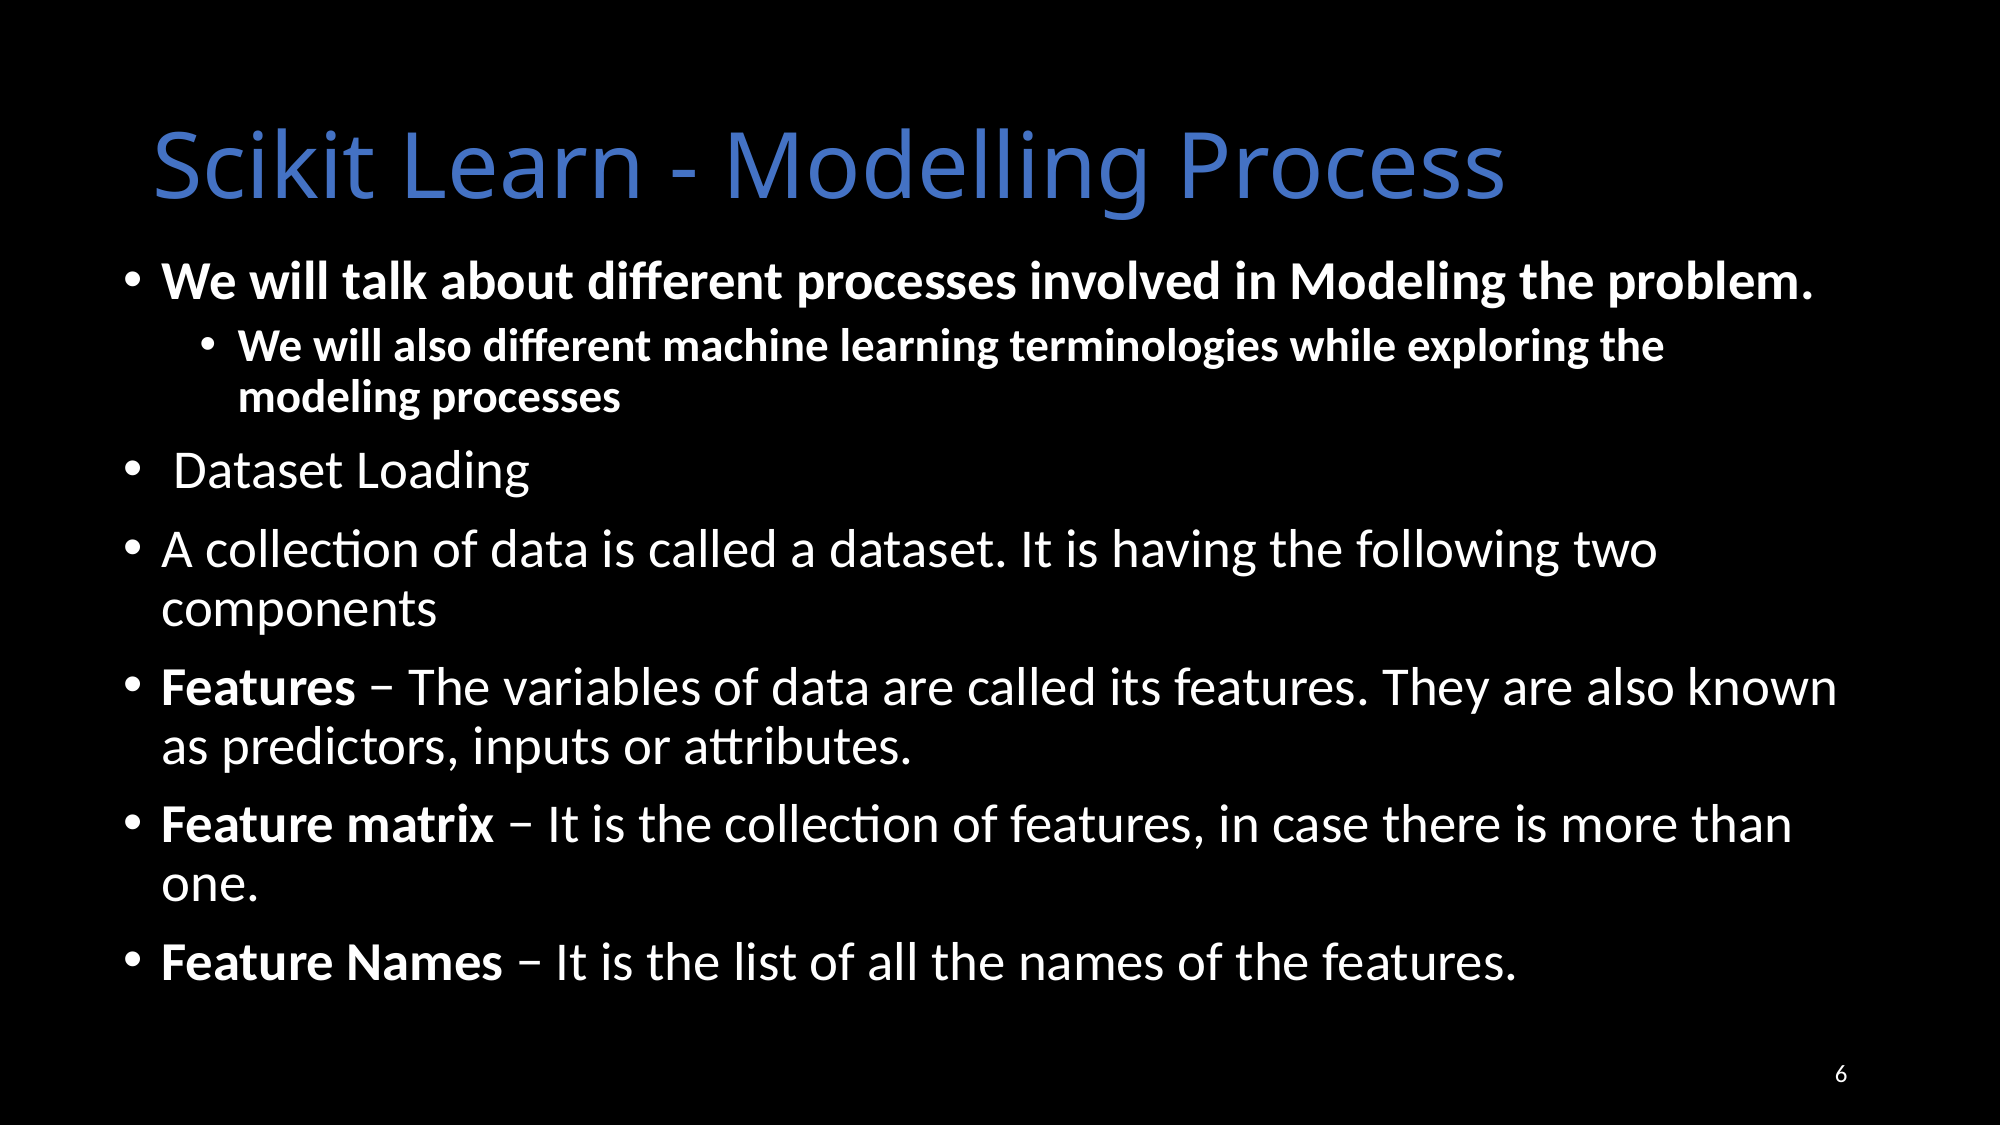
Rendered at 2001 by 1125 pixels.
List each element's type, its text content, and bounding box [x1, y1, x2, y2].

slide_number 6 [1412, 1042, 1863, 1103]
list We will talk about different processes involved in Modeling the problem. We will also different machine learning terminologies while exploring the modeling processes Dataset Loading A collection of data is called a dataset. It is having the following two components Features − The variables of data are called its features. They are also known as predictors, inputs or attributes. Feature matrix − It is the collection of features, in case there is more than one. Feature Names − It is the list of all the names of the features. [108, 244, 1863, 1014]
title Scikit Learn - Modelling Process [137, 59, 1863, 244]
